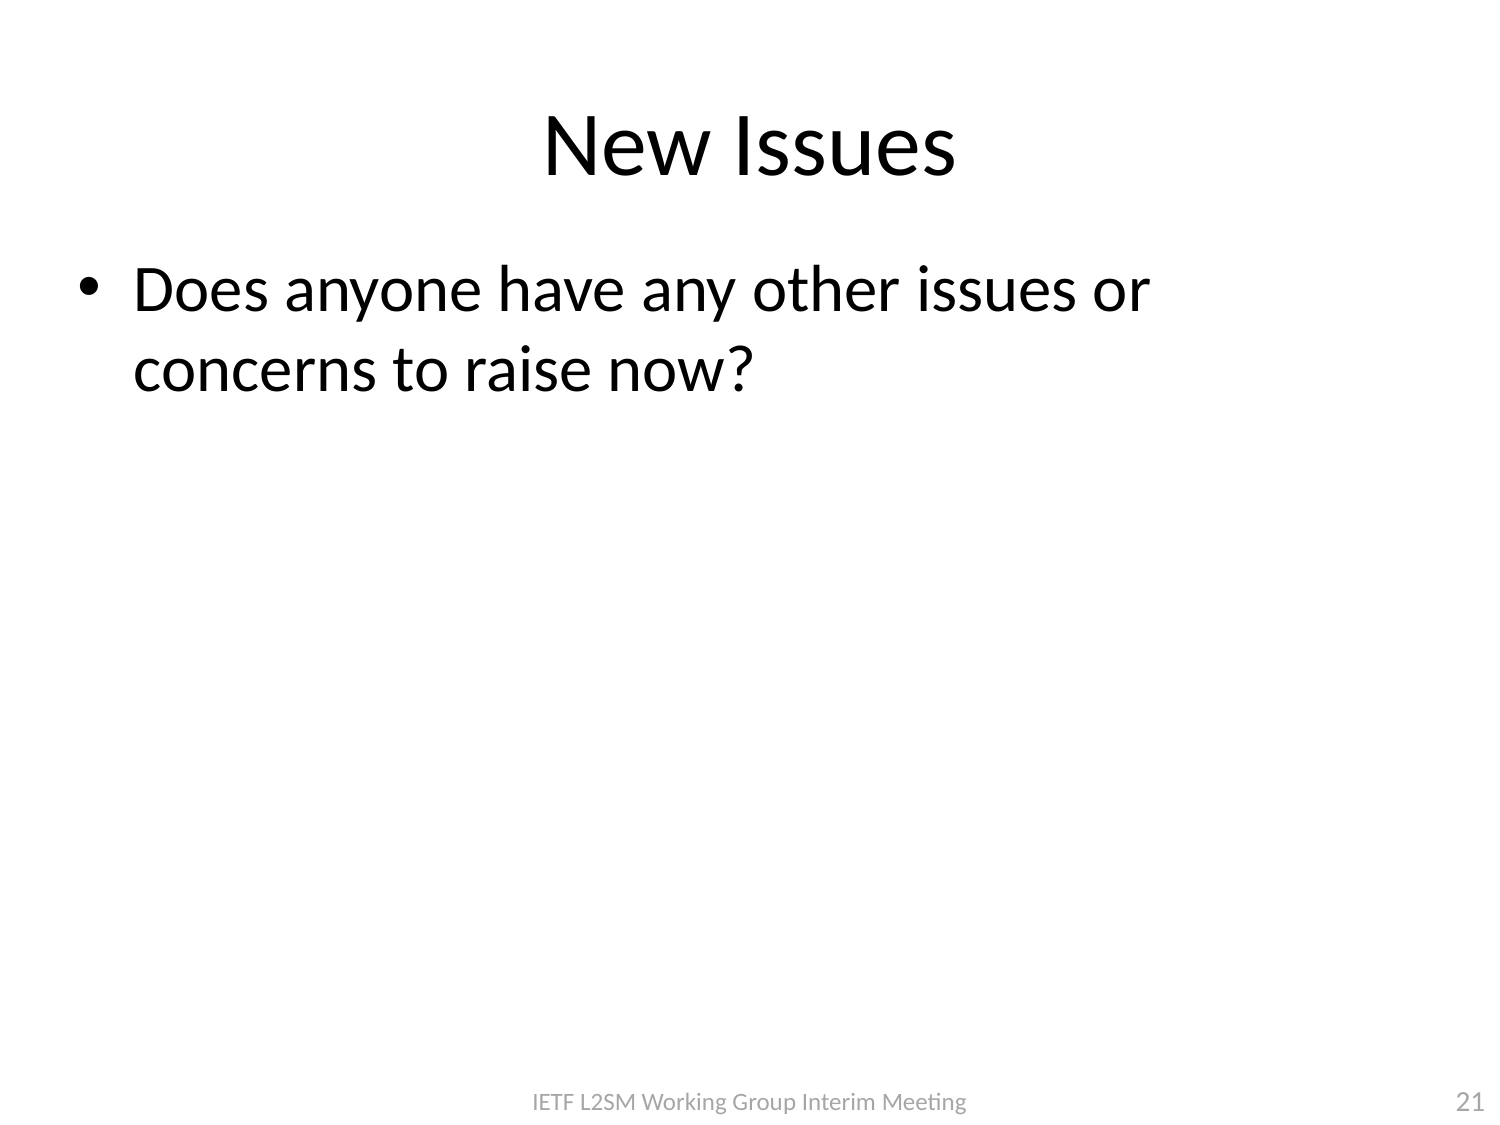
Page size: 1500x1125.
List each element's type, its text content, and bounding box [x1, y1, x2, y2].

title New Issues [75, 45, 1425, 233]
list Does anyone have any other issues or concerns to raise now? [62, 237, 1413, 980]
